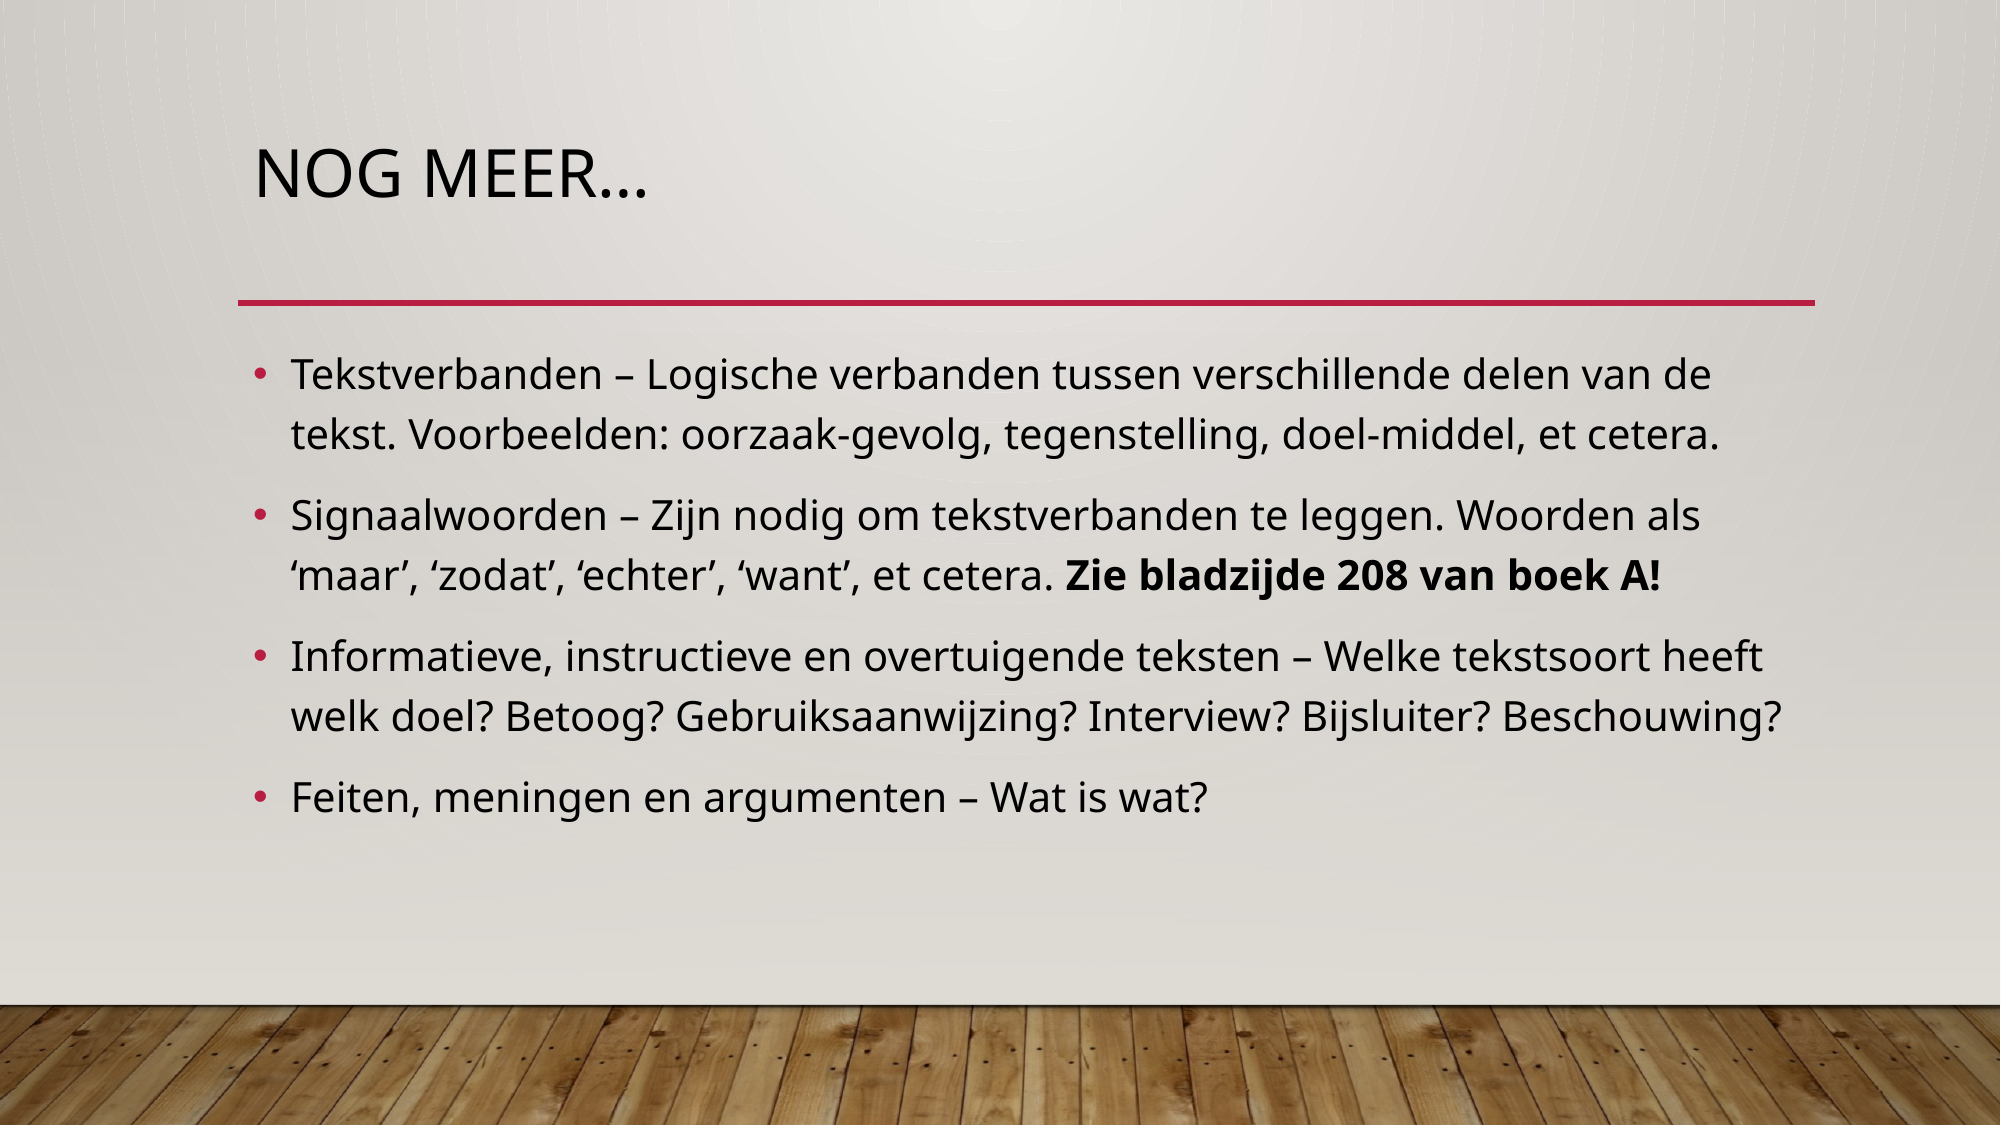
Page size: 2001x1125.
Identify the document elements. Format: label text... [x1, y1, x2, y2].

picture [0, 1005, 2000, 1125]
title Nog meer… [238, 131, 1814, 305]
list Tekstverbanden – Logische verbanden tussen verschillende delen van de tekst. Voorbeelden: oorzaak-gevolg, tegenstelling, doel-middel, et cetera. Signaalwoorden – Zijn nodig om tekstverbanden te leggen. Woorden als ‘maar’, ‘zodat’, ‘echter’, ‘want’, et cetera. Zie bladzijde 208 van boek A! Informatieve, instructieve en overtuigende teksten – Welke tekstsoort heeft welk doel? Betoog? Gebruiksaanwijzing? Interview? Bijsluiter? Beschouwing? Feiten, meningen en argumenten – Wat is wat? [238, 330, 1814, 897]
